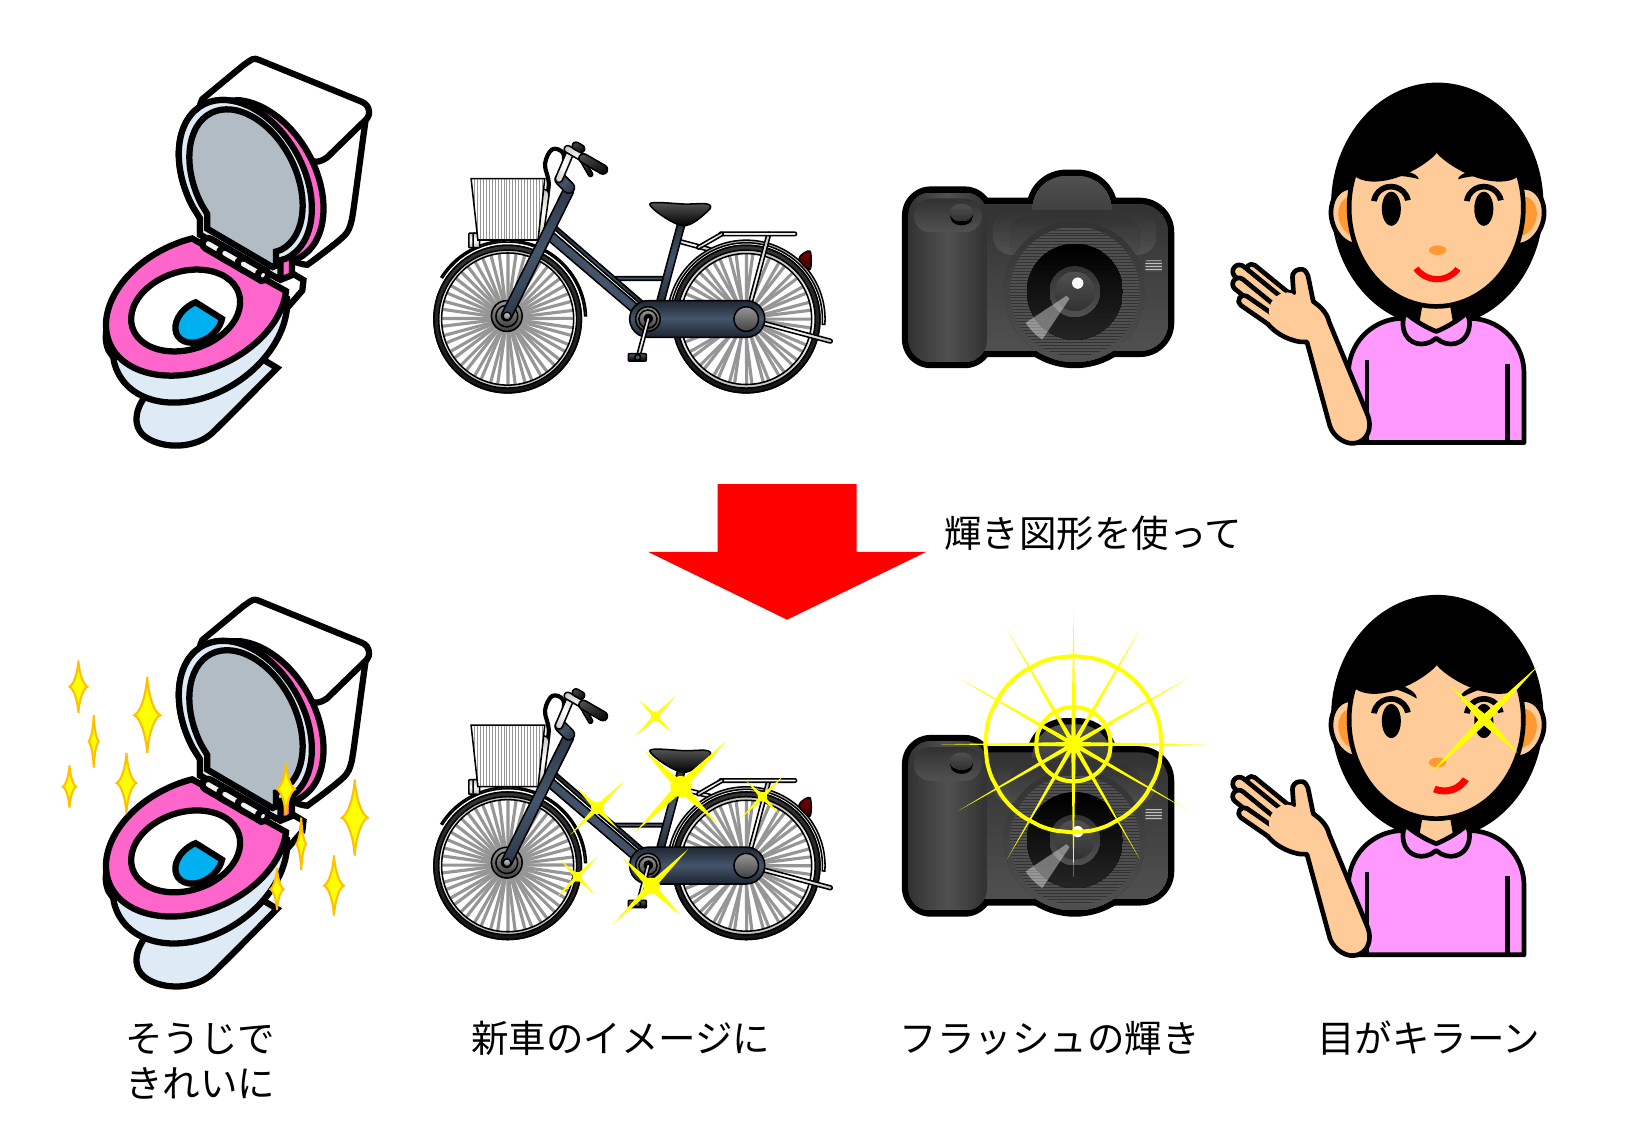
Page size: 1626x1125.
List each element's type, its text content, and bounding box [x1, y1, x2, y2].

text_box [101, 613, 367, 971]
text_box そうじで きれいに [110, 1008, 291, 1113]
text_box [958, 611, 1189, 724]
text_box 輝き図形を使って [929, 502, 1258, 563]
text_box [1169, 742, 1207, 746]
text_box [87, 715, 100, 768]
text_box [1239, 84, 1544, 444]
text_box [67, 660, 90, 713]
text_box [61, 765, 78, 808]
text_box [101, 72, 367, 430]
text_box 目がキラーン [1302, 1008, 1556, 1068]
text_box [908, 175, 1169, 362]
text_box フラッシュの輝き [884, 1008, 1215, 1068]
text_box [428, 690, 834, 945]
text_box [647, 482, 927, 621]
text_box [428, 143, 834, 398]
text_box 新車のイメージに [456, 1008, 786, 1068]
text_box [1169, 797, 1189, 812]
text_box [908, 724, 1169, 911]
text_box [1239, 597, 1544, 956]
